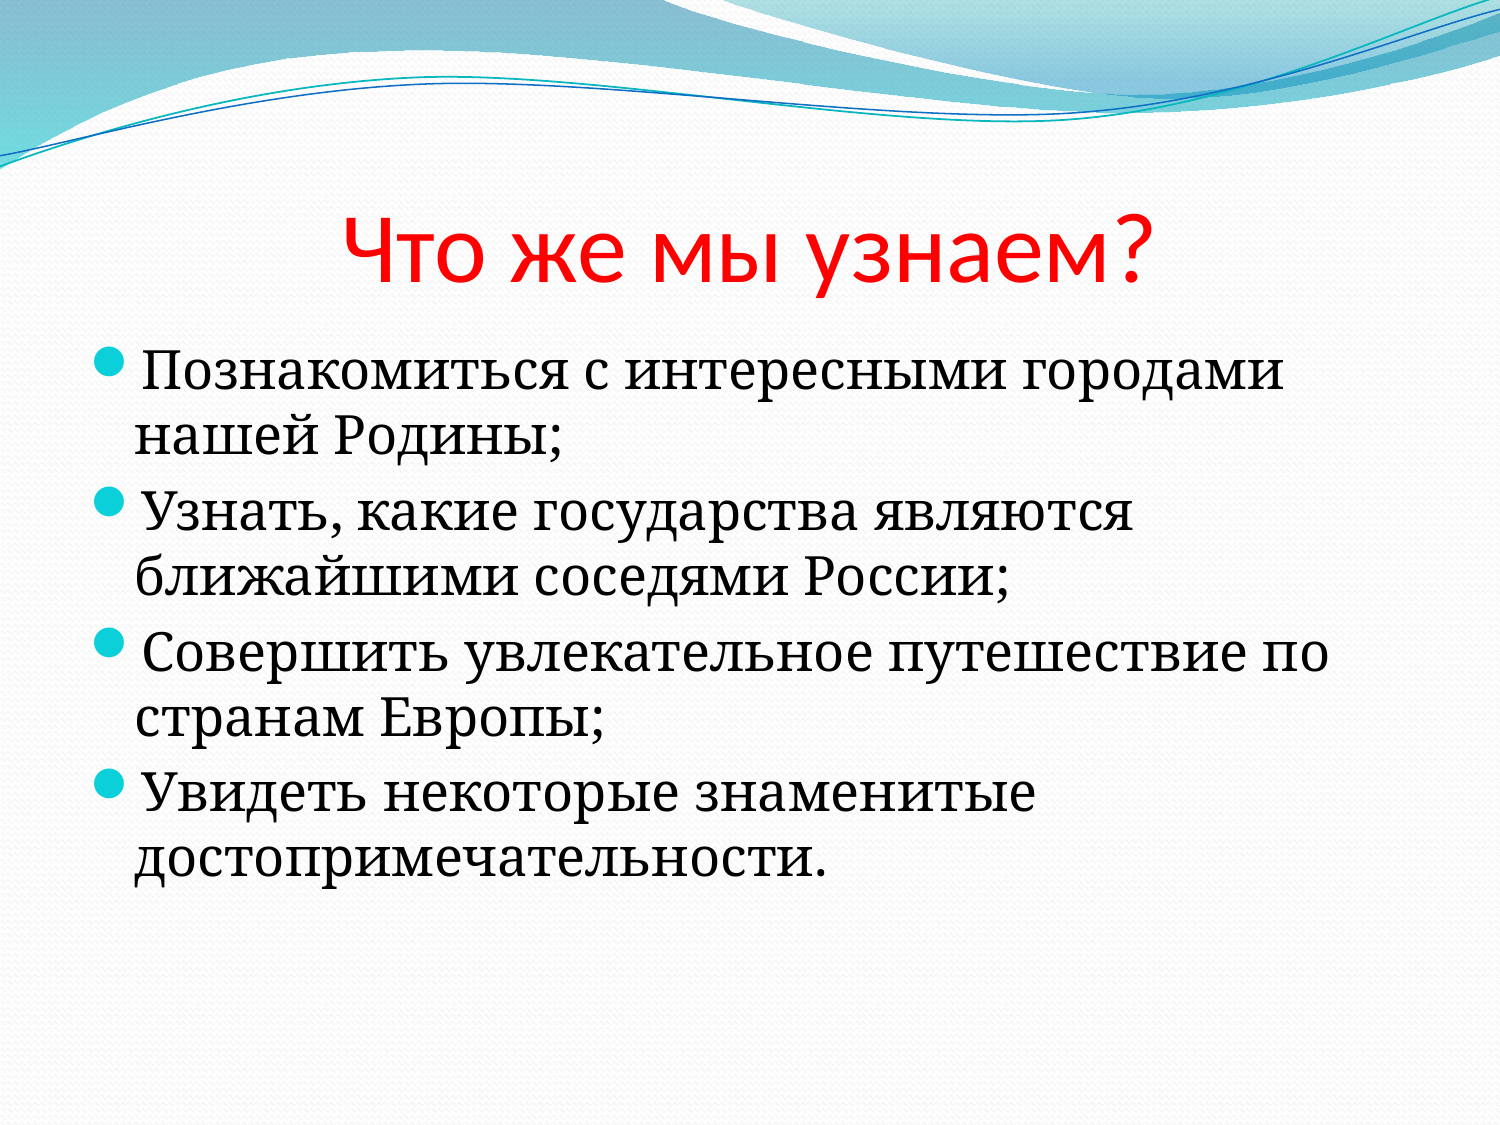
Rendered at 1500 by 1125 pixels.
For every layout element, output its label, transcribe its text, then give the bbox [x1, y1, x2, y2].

title Что же мы узнаем? [75, 115, 1425, 303]
list Познакомиться с интересными городами нашей Родины; Узнать, какие государства являются ближайшими соседями России; Совершить увлекательное путешествие по странам Европы; Увидеть некоторые знаменитые достопримечательности. [75, 328, 1425, 1000]
